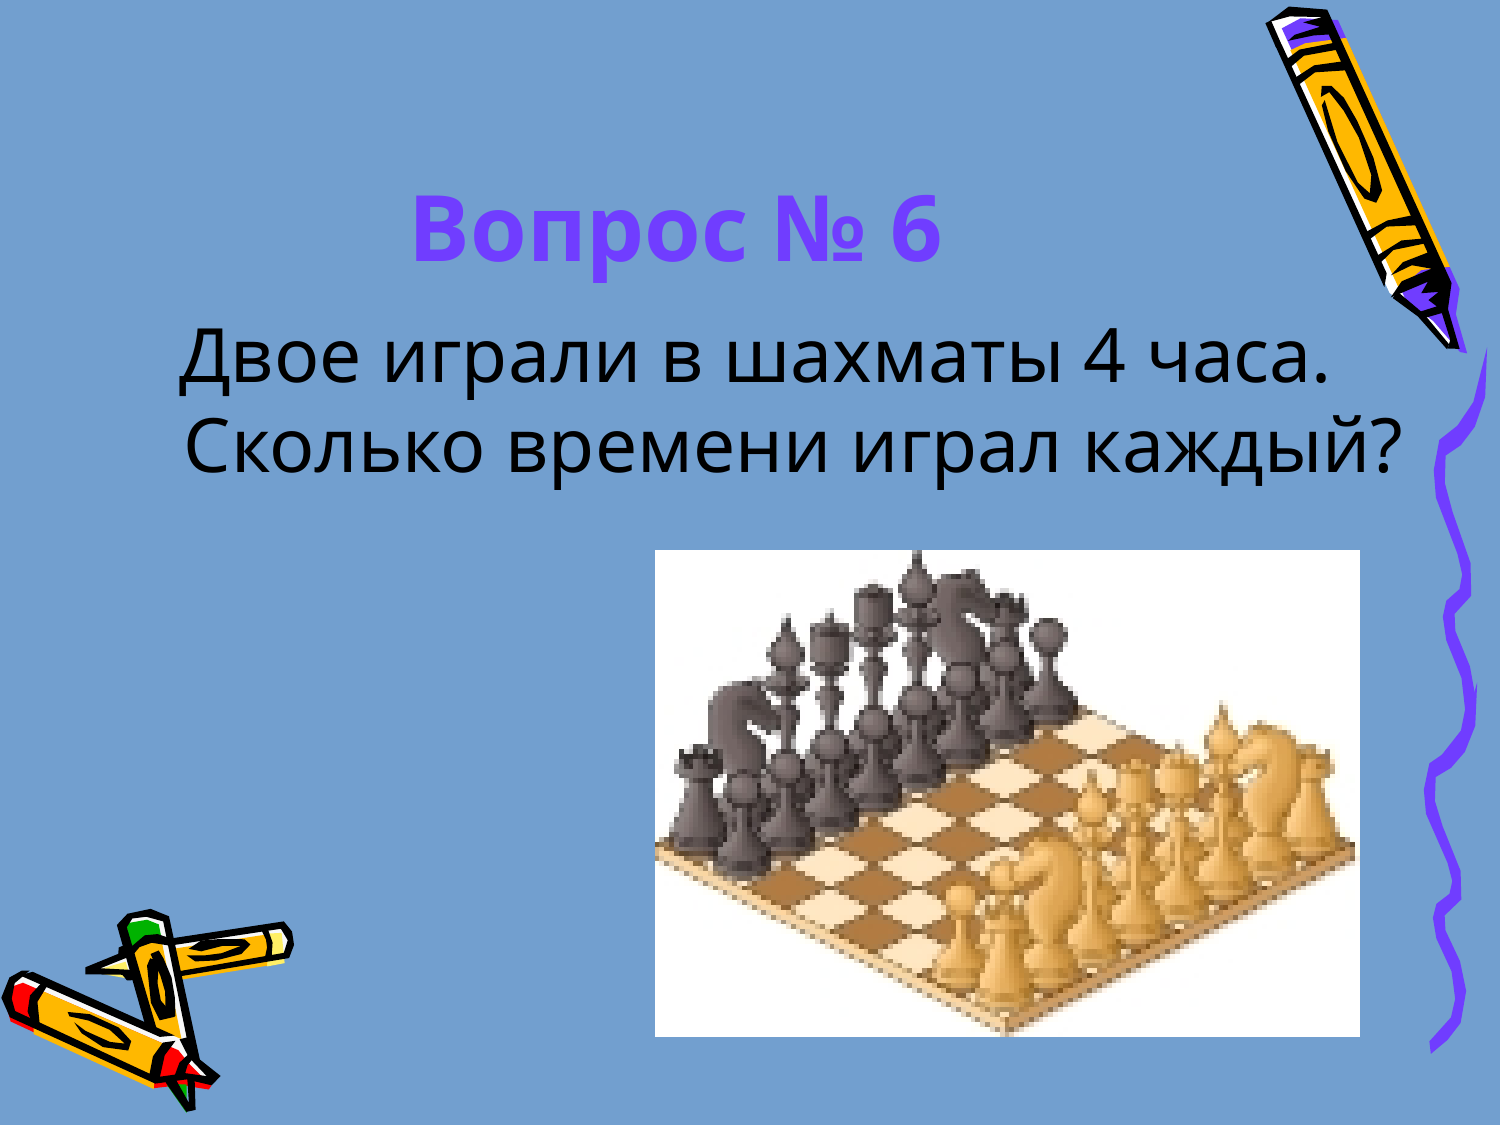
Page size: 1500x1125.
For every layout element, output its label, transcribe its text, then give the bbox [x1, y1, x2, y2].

picture [655, 550, 1360, 1037]
title Вопрос № 6 [112, 24, 1240, 288]
list Двое играли в шахматы 4 часа. Сколько времени играл каждый? [112, 299, 1460, 901]
